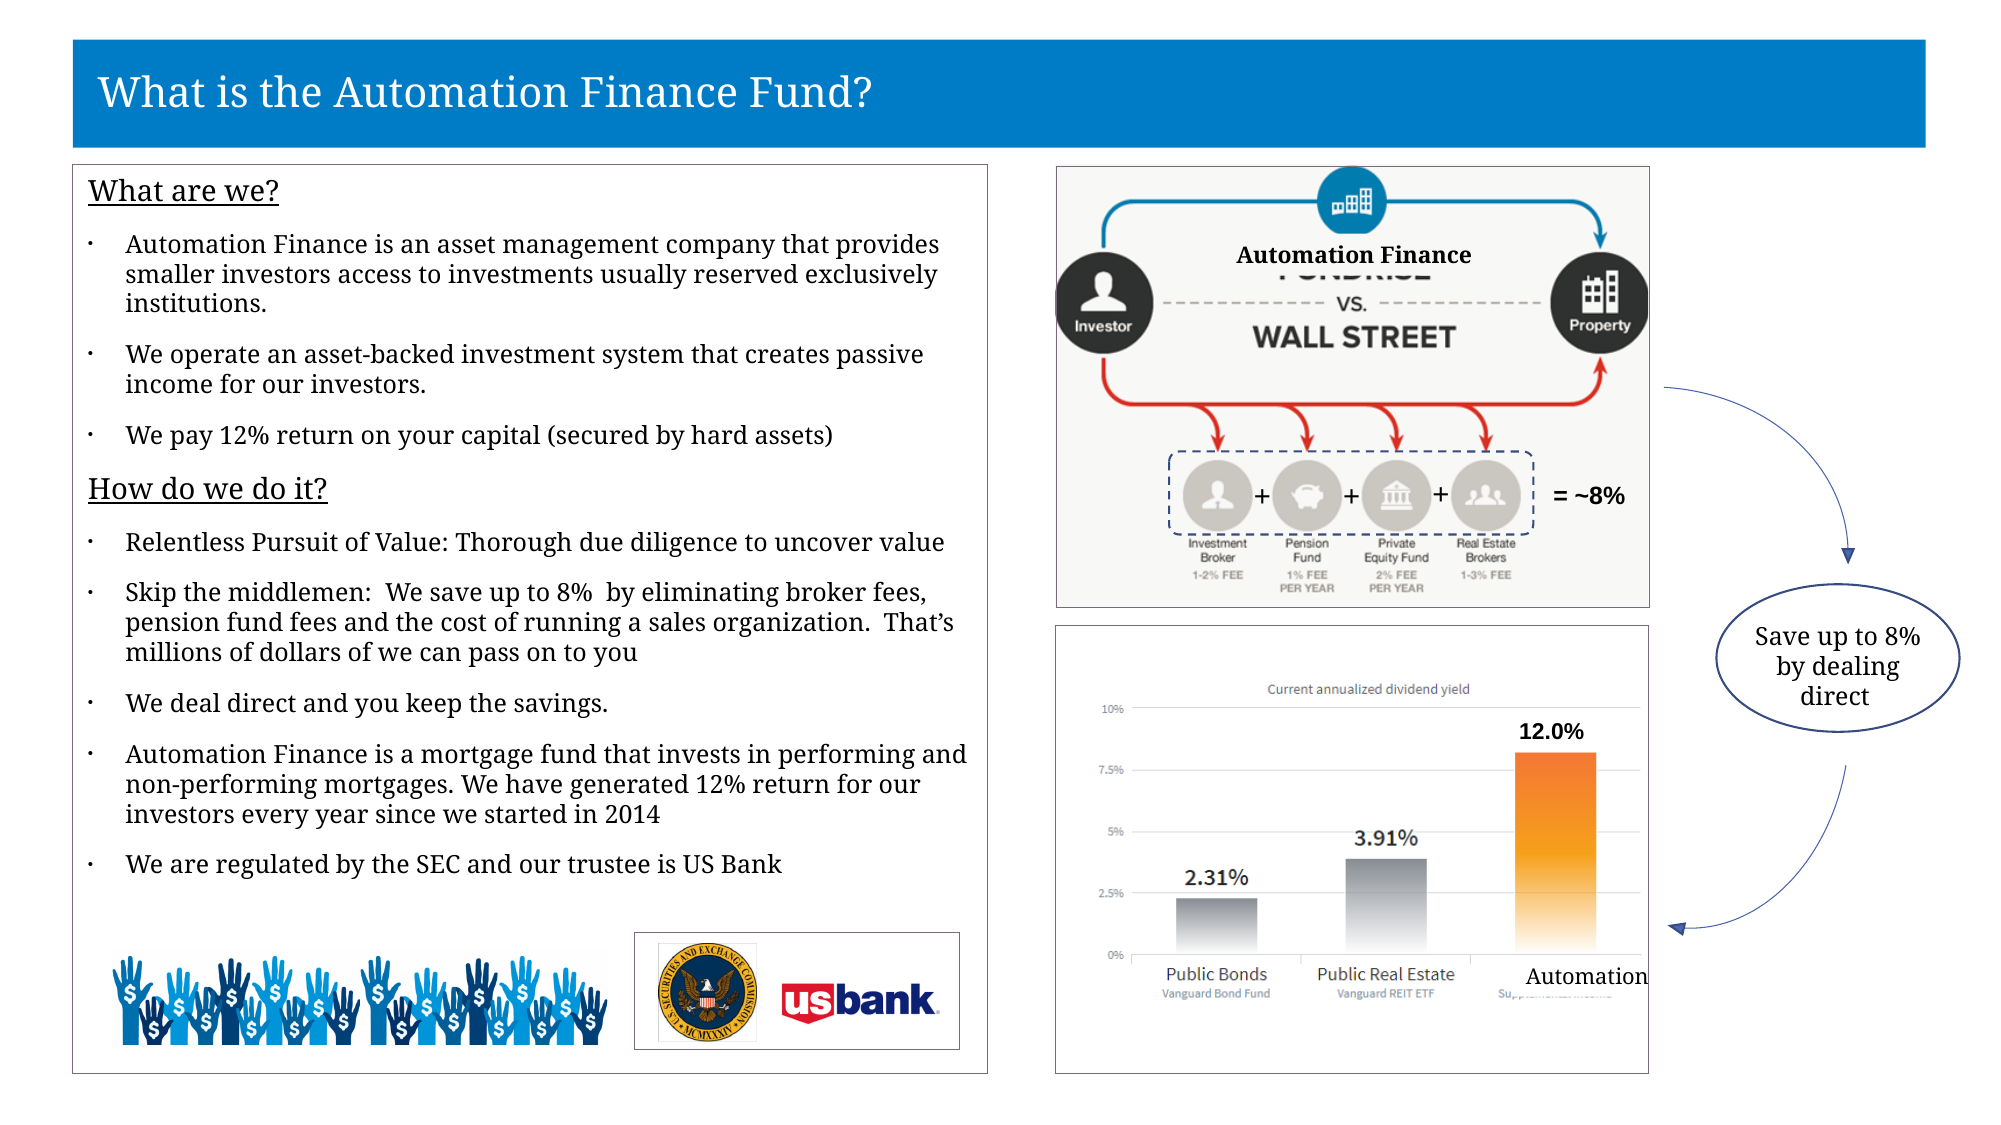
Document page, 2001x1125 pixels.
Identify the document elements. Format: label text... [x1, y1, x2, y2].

text_box [1700, 735, 1847, 929]
list What are we? Automation Finance is an asset management company that provides smaller investors access to investments usually reserved exclusively institutions. We operate an asset-backed investment system that creates passive income for our investors. We pay 12% return on your capital (secured by hard assets) How do we do it? Relentless Pursuit of Value: Thorough due diligence to uncover value Skip the middlemen: We save up to 8% by eliminating broker fees, pension fund fees and the cost of running a sales organization. That’s millions of dollars of we can pass on to you We deal direct and you keep the savings. Automation Finance is a mortgage fund that invests in performing and non-performing mortgages. We have generated 12% return for our investors every year since we started in 2014 We are regulated by the SEC and our trustee is US Bank [72, 164, 988, 1074]
picture [507, 1034, 513, 1045]
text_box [1055, 625, 1700, 1039]
text_box [1715, 583, 1961, 703]
picture [174, 999, 184, 1016]
text_box [1764, 718, 1912, 733]
picture [778, 978, 944, 1026]
picture [518, 985, 527, 1002]
picture [495, 1022, 503, 1037]
text_box [634, 932, 960, 1050]
text_box [1650, 386, 1849, 553]
picture [260, 1034, 266, 1045]
text_box [1055, 1039, 1649, 1074]
picture [260, 1003, 266, 1025]
picture [271, 985, 280, 1001]
title What is the Automation Finance Fund? [72, 39, 1926, 148]
picture [508, 1004, 513, 1026]
picture [422, 999, 431, 1016]
picture [112, 949, 608, 1045]
picture [247, 1022, 256, 1037]
picture [658, 942, 758, 1043]
text_box [1841, 548, 1856, 565]
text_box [1055, 164, 1649, 608]
text_box Save up to 8% by dealing direct [1739, 613, 1937, 718]
